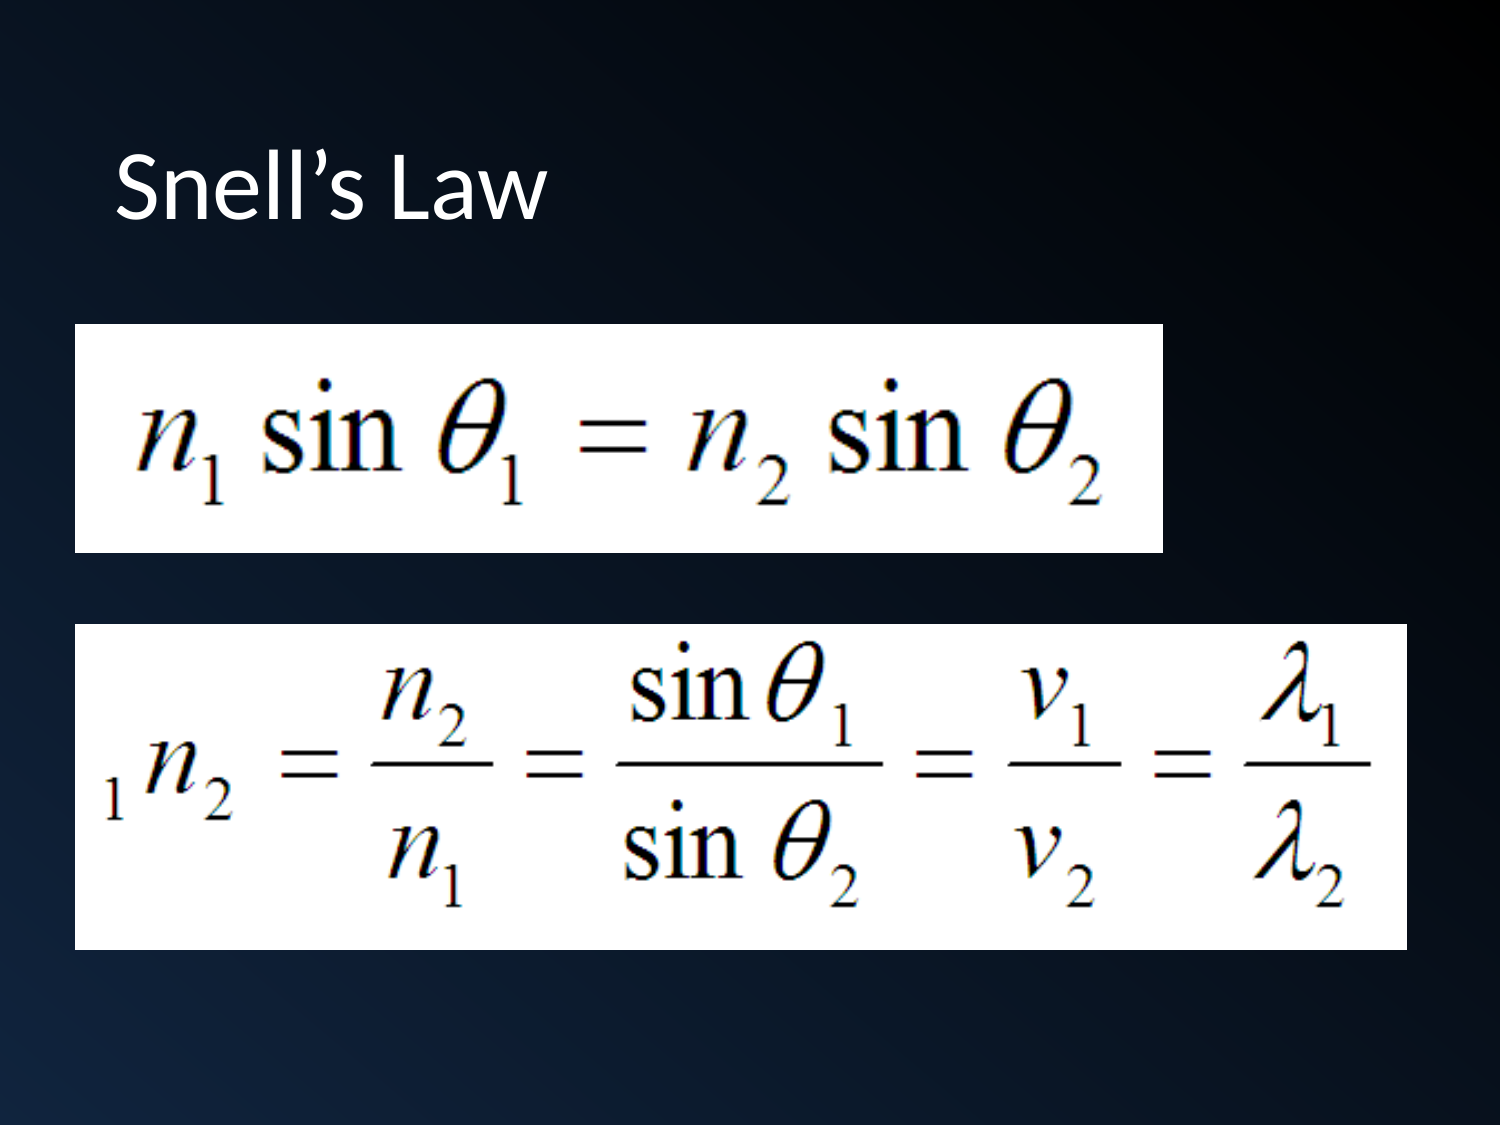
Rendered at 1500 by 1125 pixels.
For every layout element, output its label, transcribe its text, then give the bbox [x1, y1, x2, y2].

picture [74, 624, 1407, 951]
text_box Snell’s Law [99, 112, 1388, 488]
picture [74, 324, 1163, 554]
